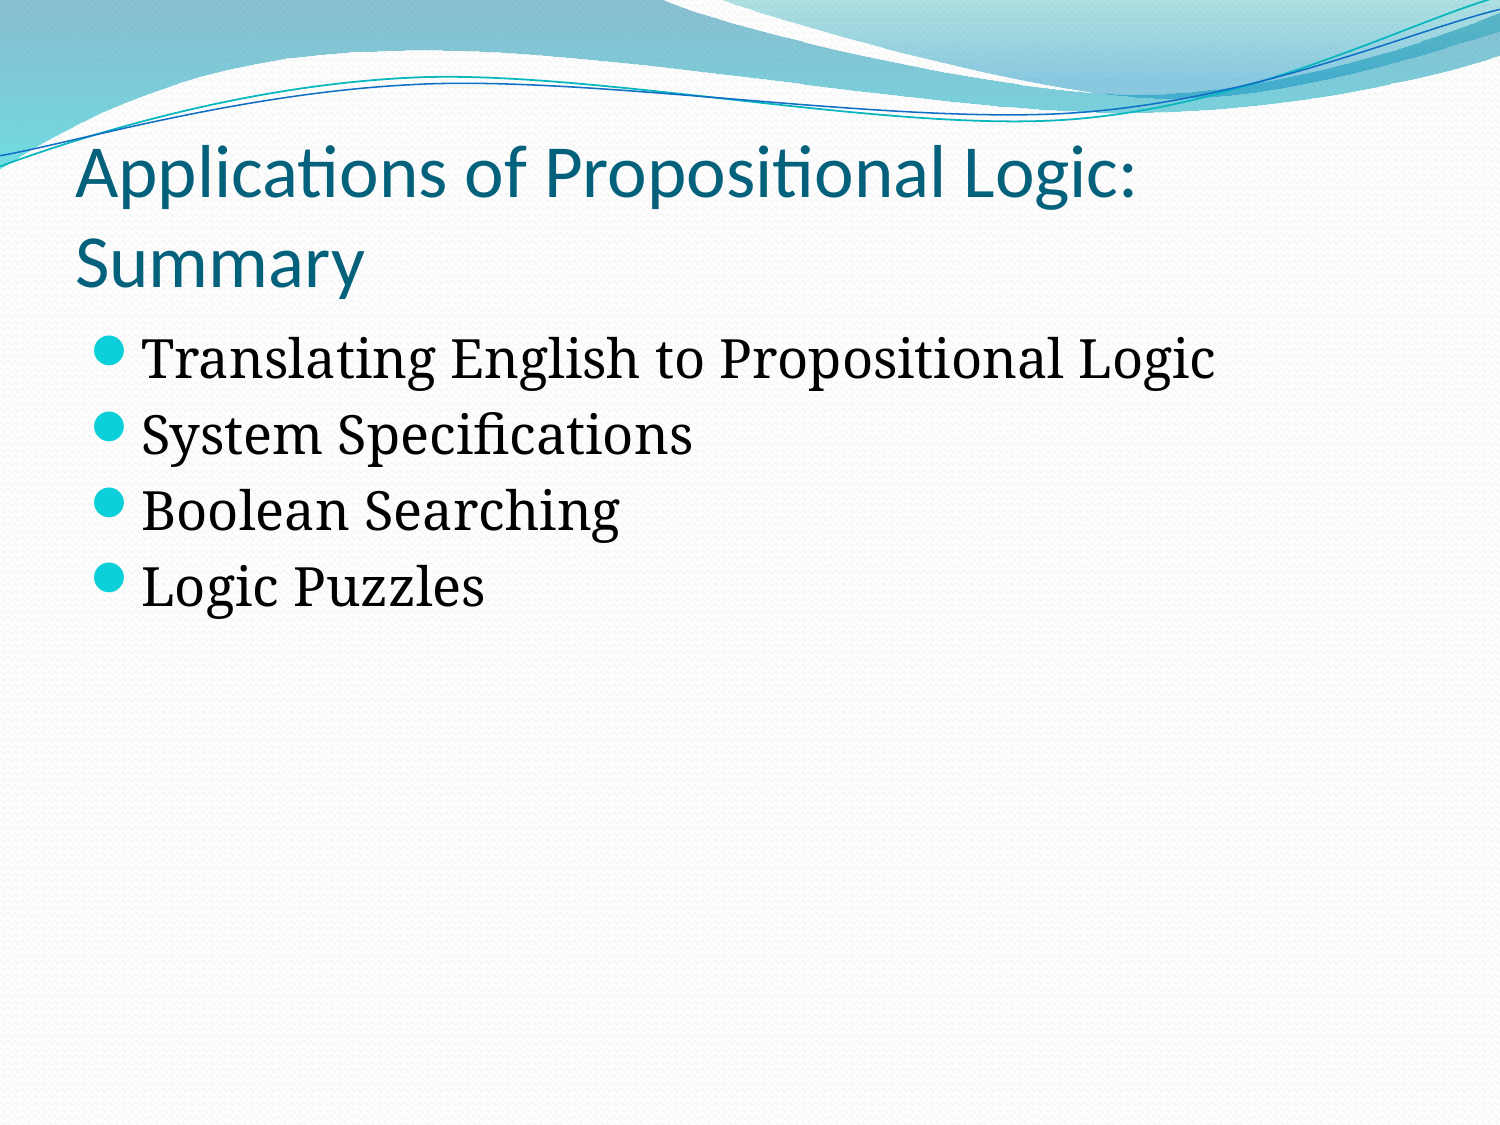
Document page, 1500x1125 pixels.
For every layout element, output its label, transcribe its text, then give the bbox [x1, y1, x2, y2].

list Translating English to Propositional Logic System Specifications Boolean Searching Logic Puzzles [75, 317, 1425, 1038]
title Applications of Propositional Logic: Summary [75, 115, 1425, 303]
